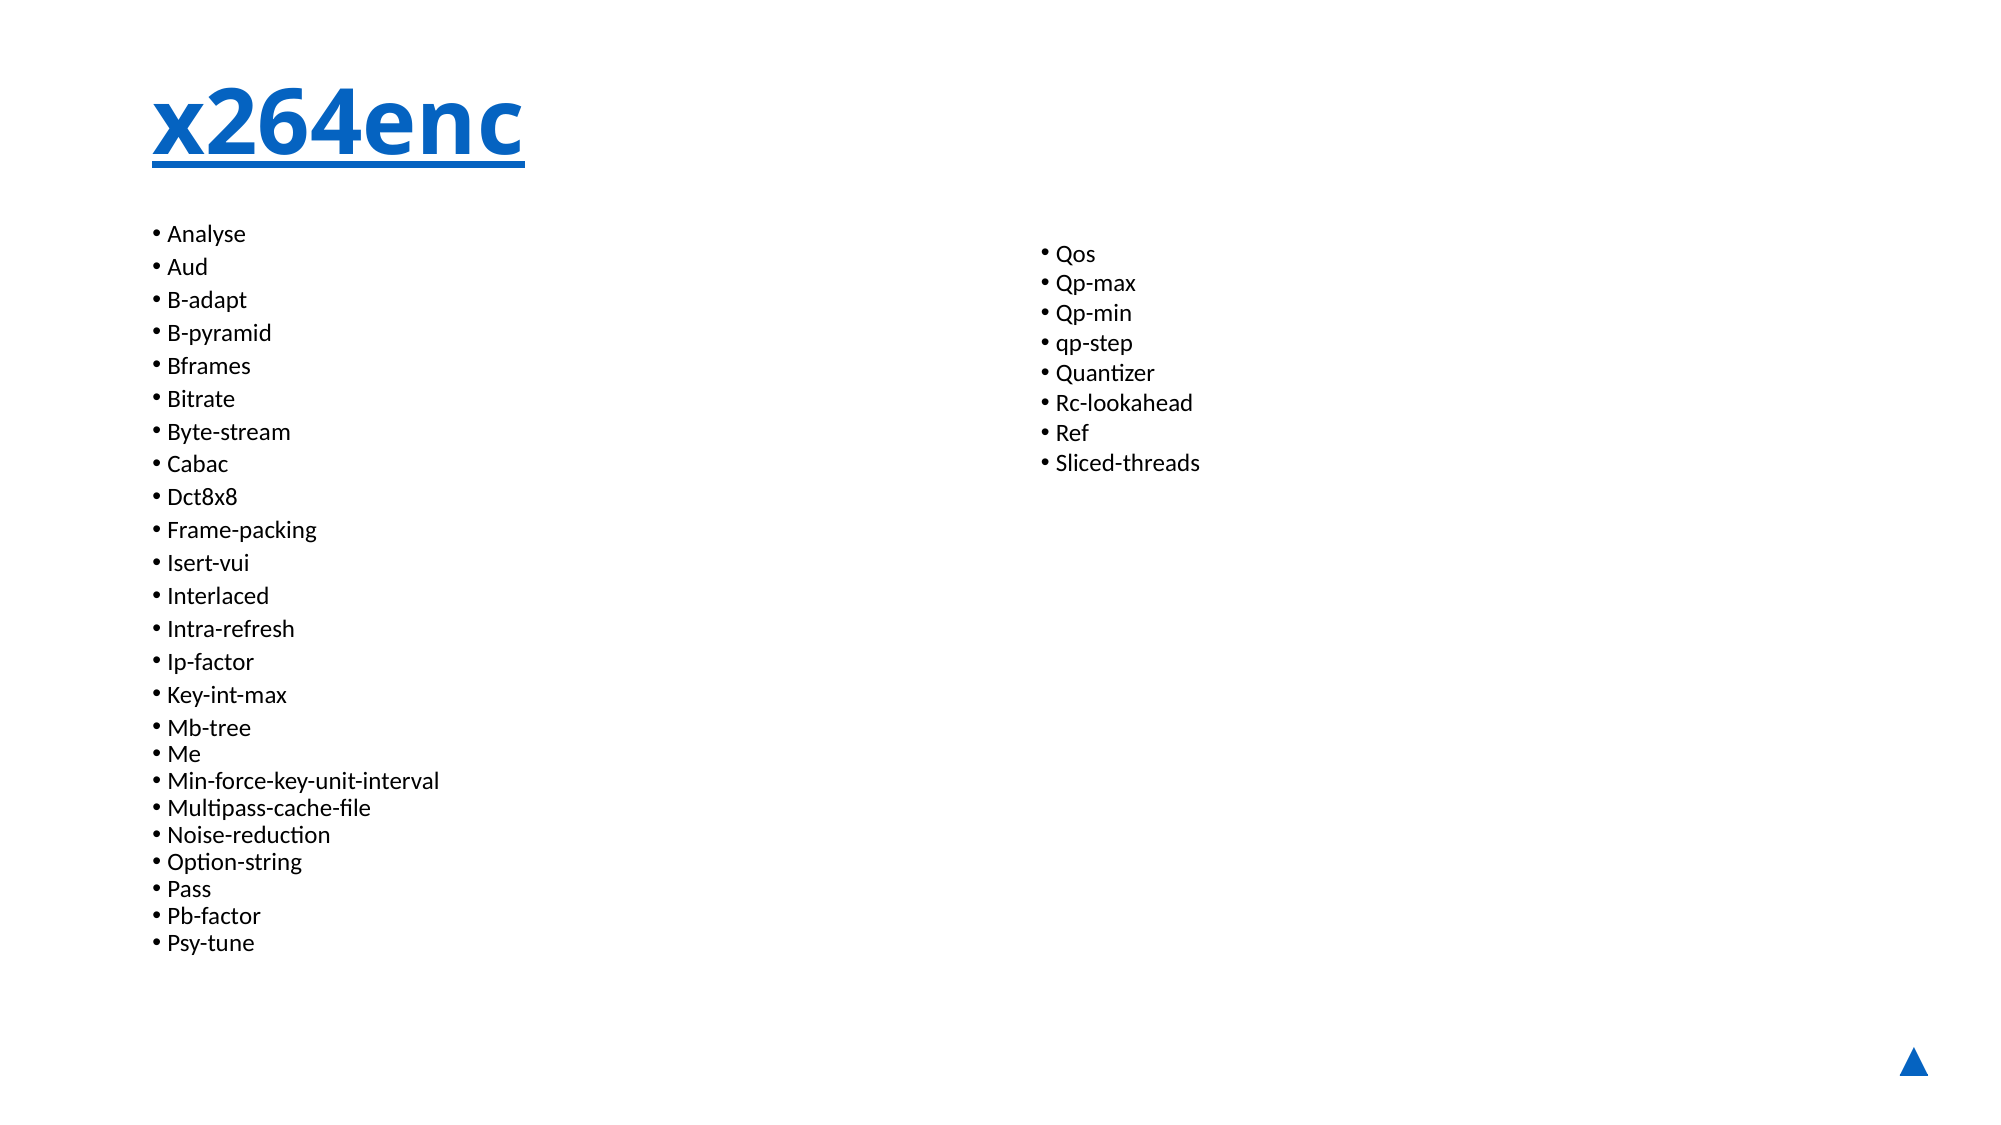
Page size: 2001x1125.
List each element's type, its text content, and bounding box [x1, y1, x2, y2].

list Analyse Aud B-adapt B-pyramid Bframes Bitrate Byte-stream Cabac Dct8x8 Frame-packing Isert-vui Interlaced Intra-refresh Ip-factor Key-int-max Mb-tree Me Min-force-key-unit-interval Multipass-cache-file Noise-reduction Option-string Pass Pb-factor Psy-tune [137, 207, 750, 1027]
title x264enc [137, 59, 1863, 182]
text_box Qos Qp-max Qp-min qp-step Quantizer Rc-lookahead Ref Sliced-threads [1026, 229, 1216, 514]
text_box ▲ [1884, 1026, 1946, 1087]
